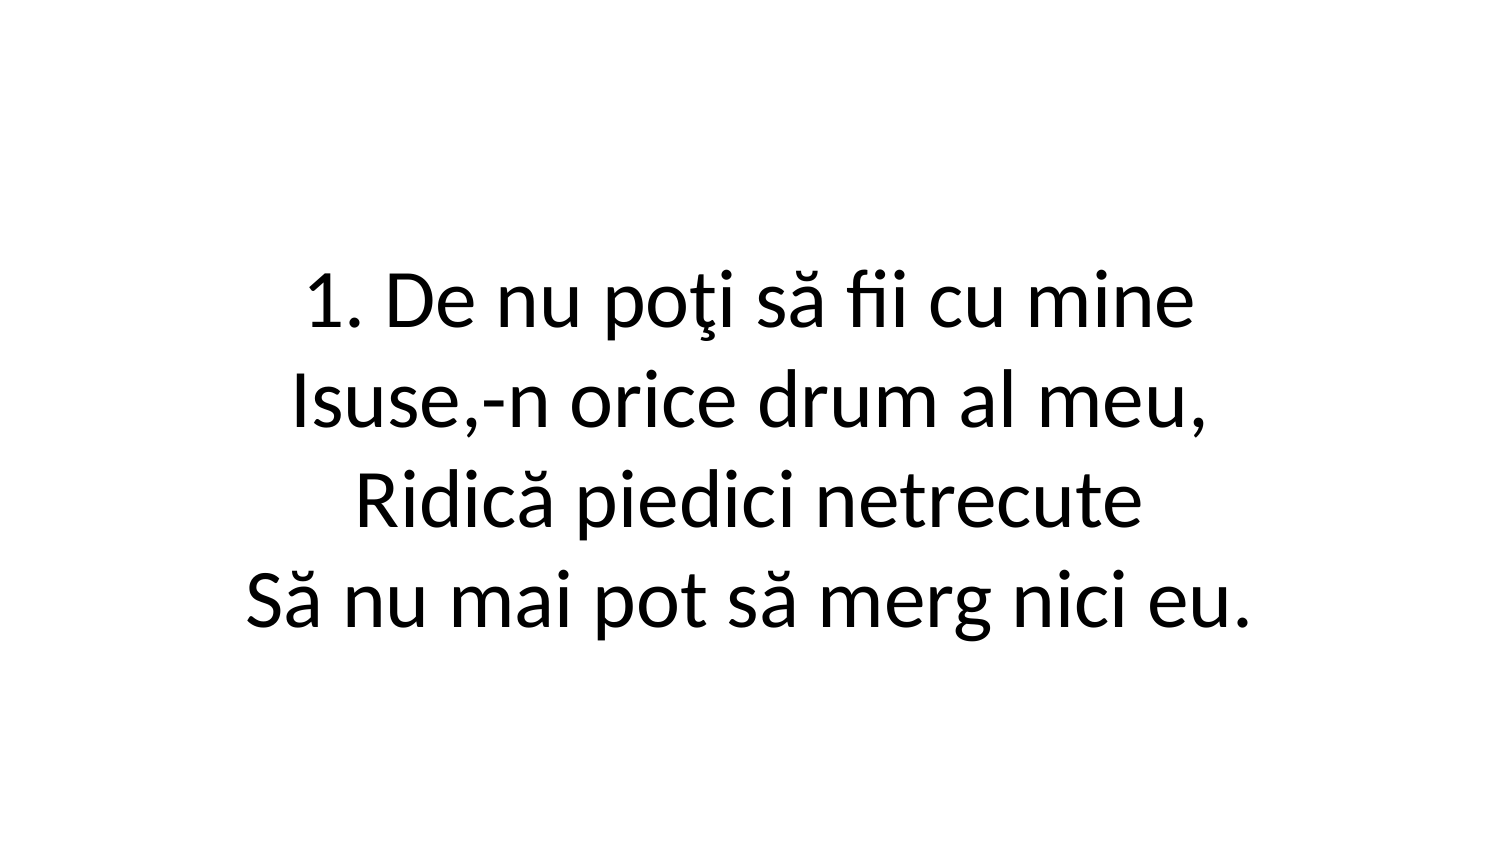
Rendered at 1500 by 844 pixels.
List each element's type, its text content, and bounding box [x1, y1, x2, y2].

text_box 1. De nu poţi să fii cu mine Isuse,-n orice drum al meu, Ridică piedici netrecute Să nu mai pot să merg nici eu. [230, 192, 1270, 652]
